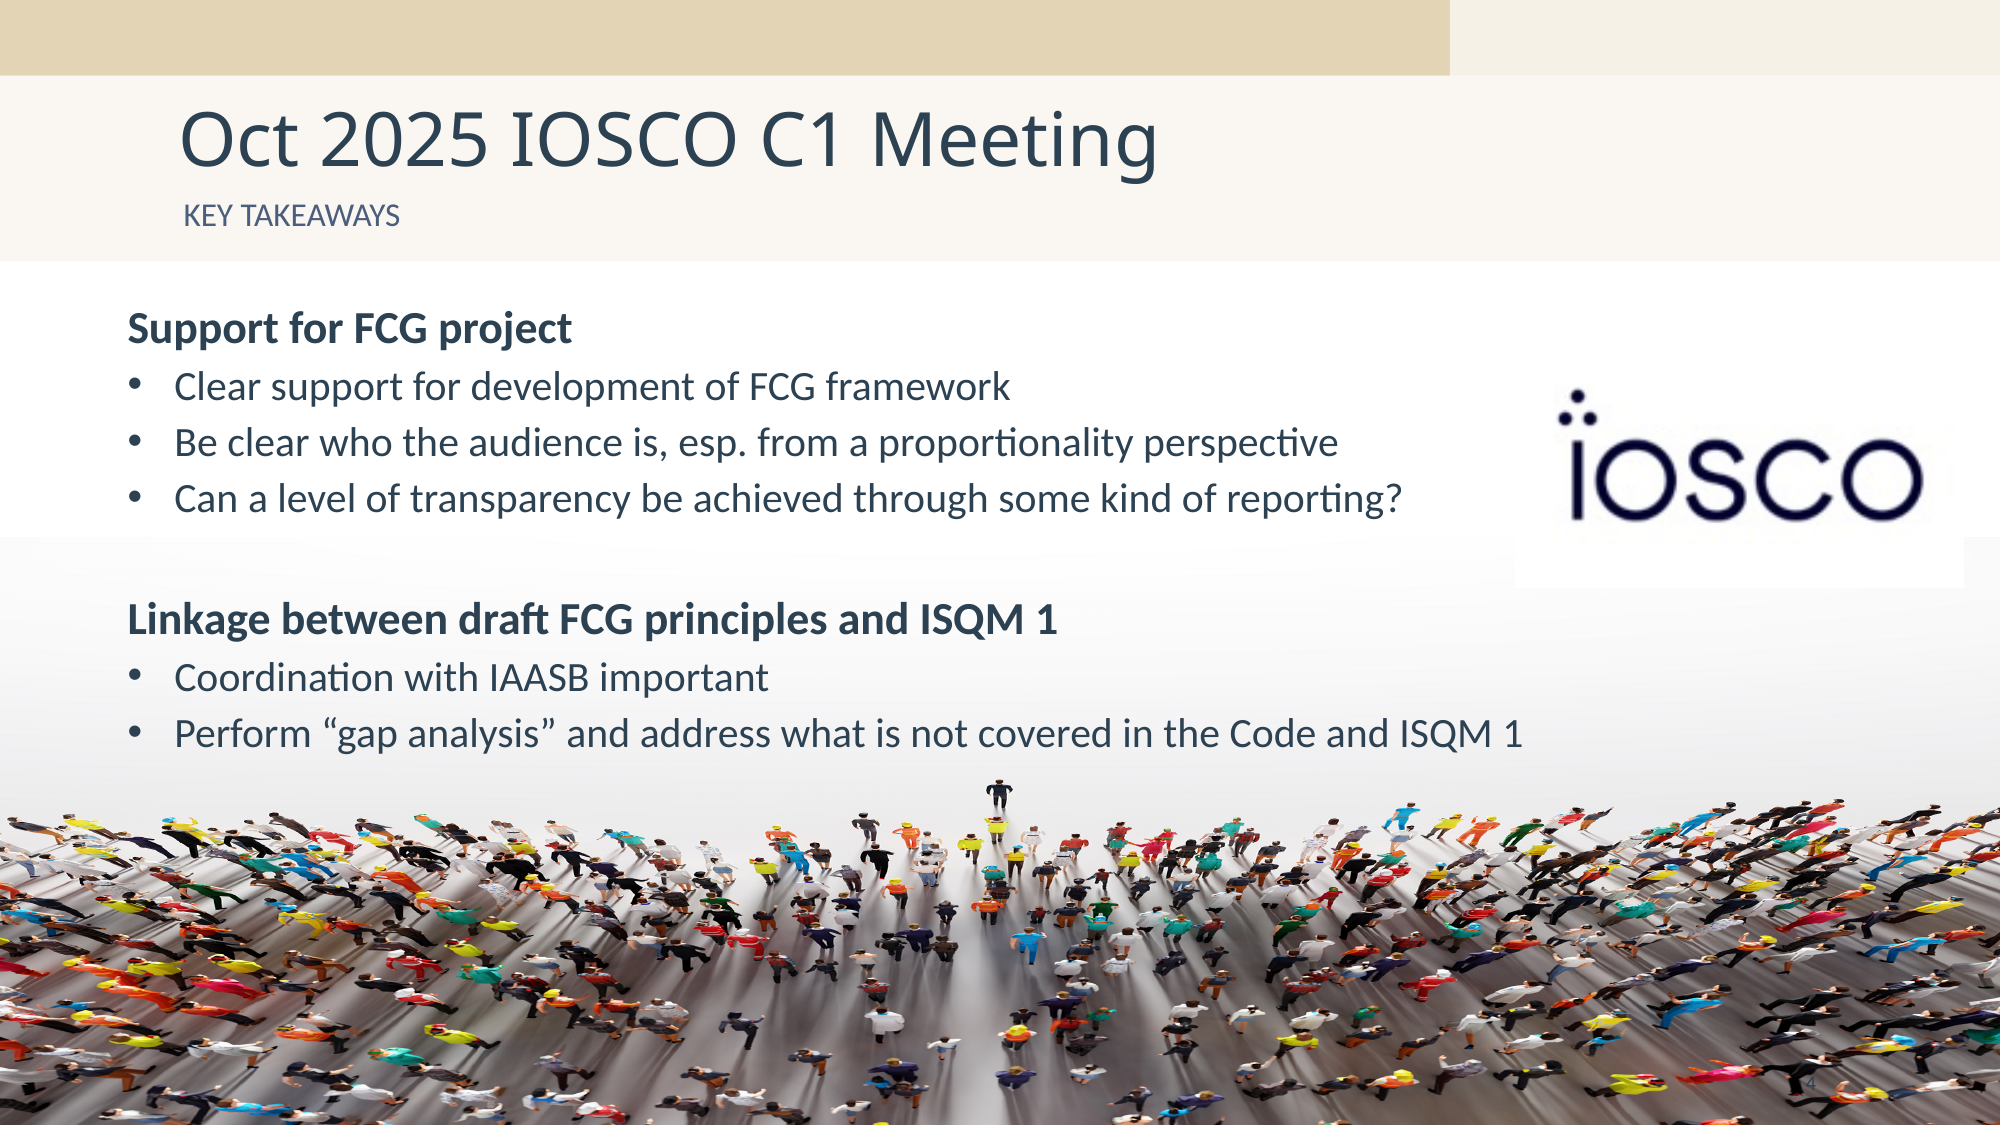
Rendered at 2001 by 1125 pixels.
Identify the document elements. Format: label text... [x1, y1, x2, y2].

text_box Support for FCG project Clear support for development of FCG framework Be clear who the audience is, esp. from a proportionality perspective Can a level of transparency be achieved through some kind of reporting? Linkage between draft FCG principles and ISQM 1 Coordination with IAASB important Perform “gap analysis” and address what is not covered in the Code and ISQM 1 [112, 289, 1814, 536]
picture [0, 345, 2000, 1125]
list Key Takeaways [168, 190, 1832, 284]
title Oct 2025 IOSCO C1 Meeting [163, 93, 1826, 185]
